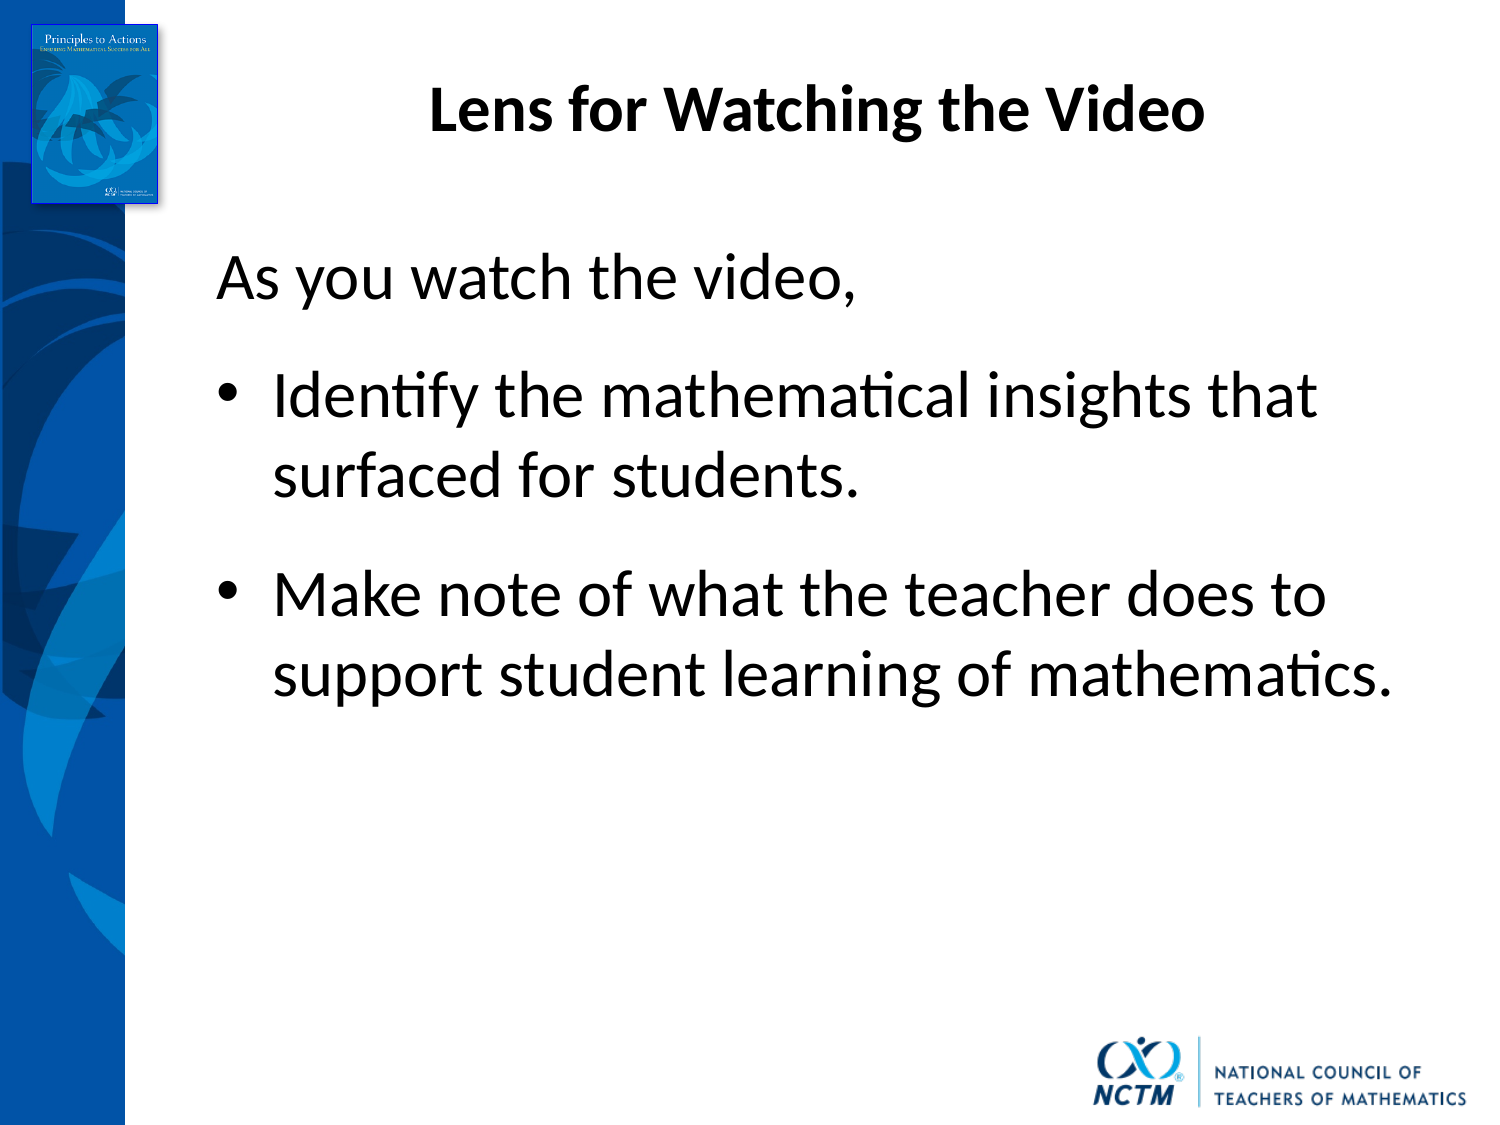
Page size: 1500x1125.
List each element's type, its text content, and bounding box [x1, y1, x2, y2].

list As you watch the video, Identify the mathematical insights that surfaced for students. Make note of what the teacher does to support student learning of mathematics. [200, 225, 1470, 973]
picture [0, 0, 125, 1125]
picture [1078, 1017, 1484, 1124]
title Lens for Watching the Video [167, 45, 1470, 165]
picture [32, 25, 157, 203]
